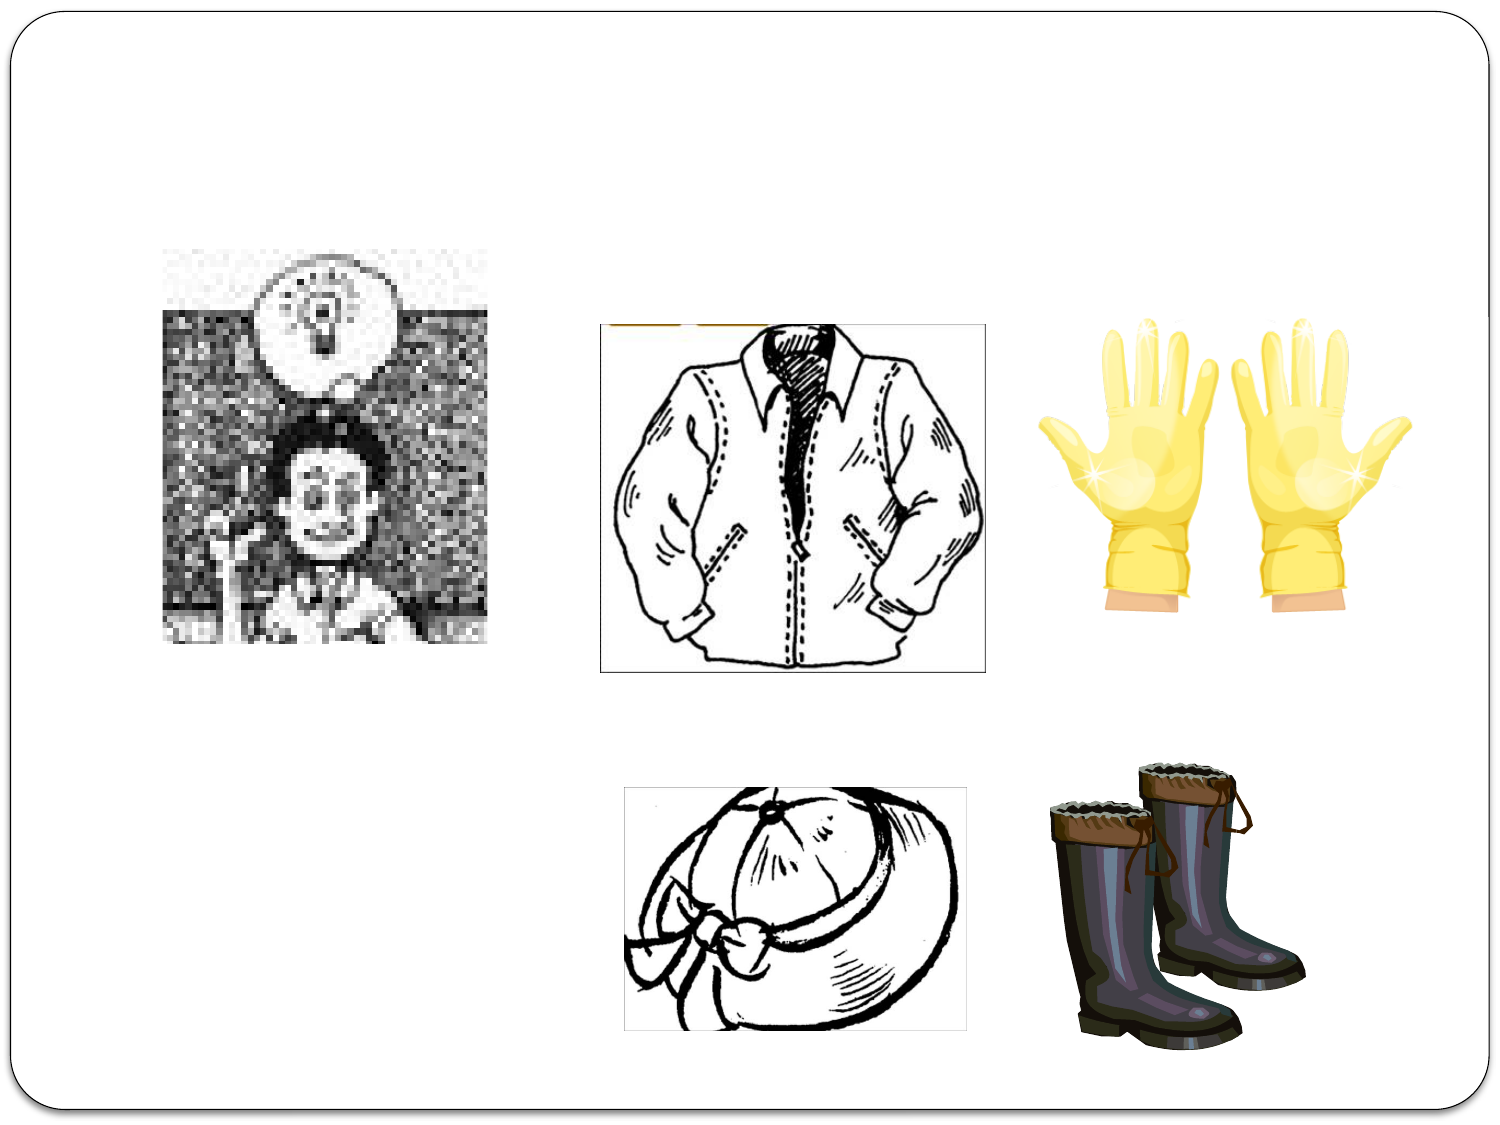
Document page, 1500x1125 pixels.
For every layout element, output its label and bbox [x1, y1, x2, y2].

picture [1049, 762, 1307, 1055]
list [162, 249, 488, 644]
picture [624, 787, 967, 1031]
picture [599, 312, 1476, 673]
